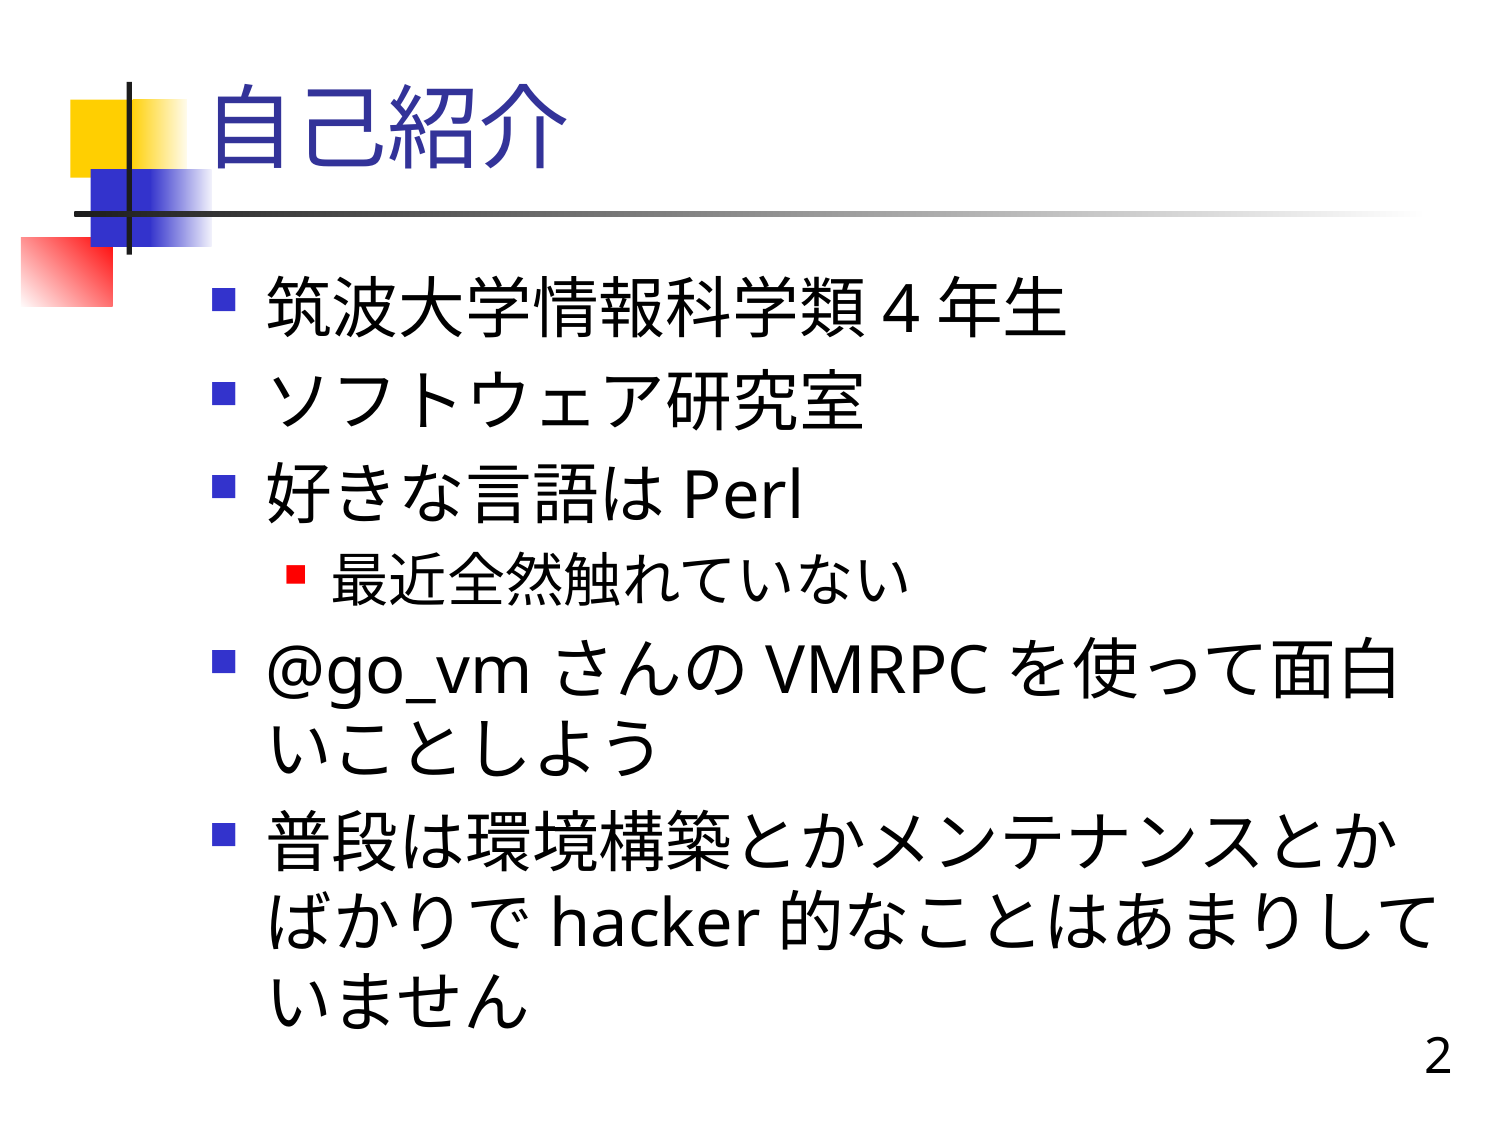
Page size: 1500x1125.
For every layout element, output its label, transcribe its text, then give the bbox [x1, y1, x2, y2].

title 自己紹介 [188, 34, 1468, 188]
list 筑波大学情報科学類4年生 ソフトウェア研究室 好きな言語はPerl 最近全然触れていない @go_vmさんのVMRPCを使って面白いことしよう 普段は環境構築とかメンテナンスとかばかりでhacker的なことはあまりしていません [193, 257, 1470, 1007]
slide_number 2 [1154, 1023, 1468, 1100]
